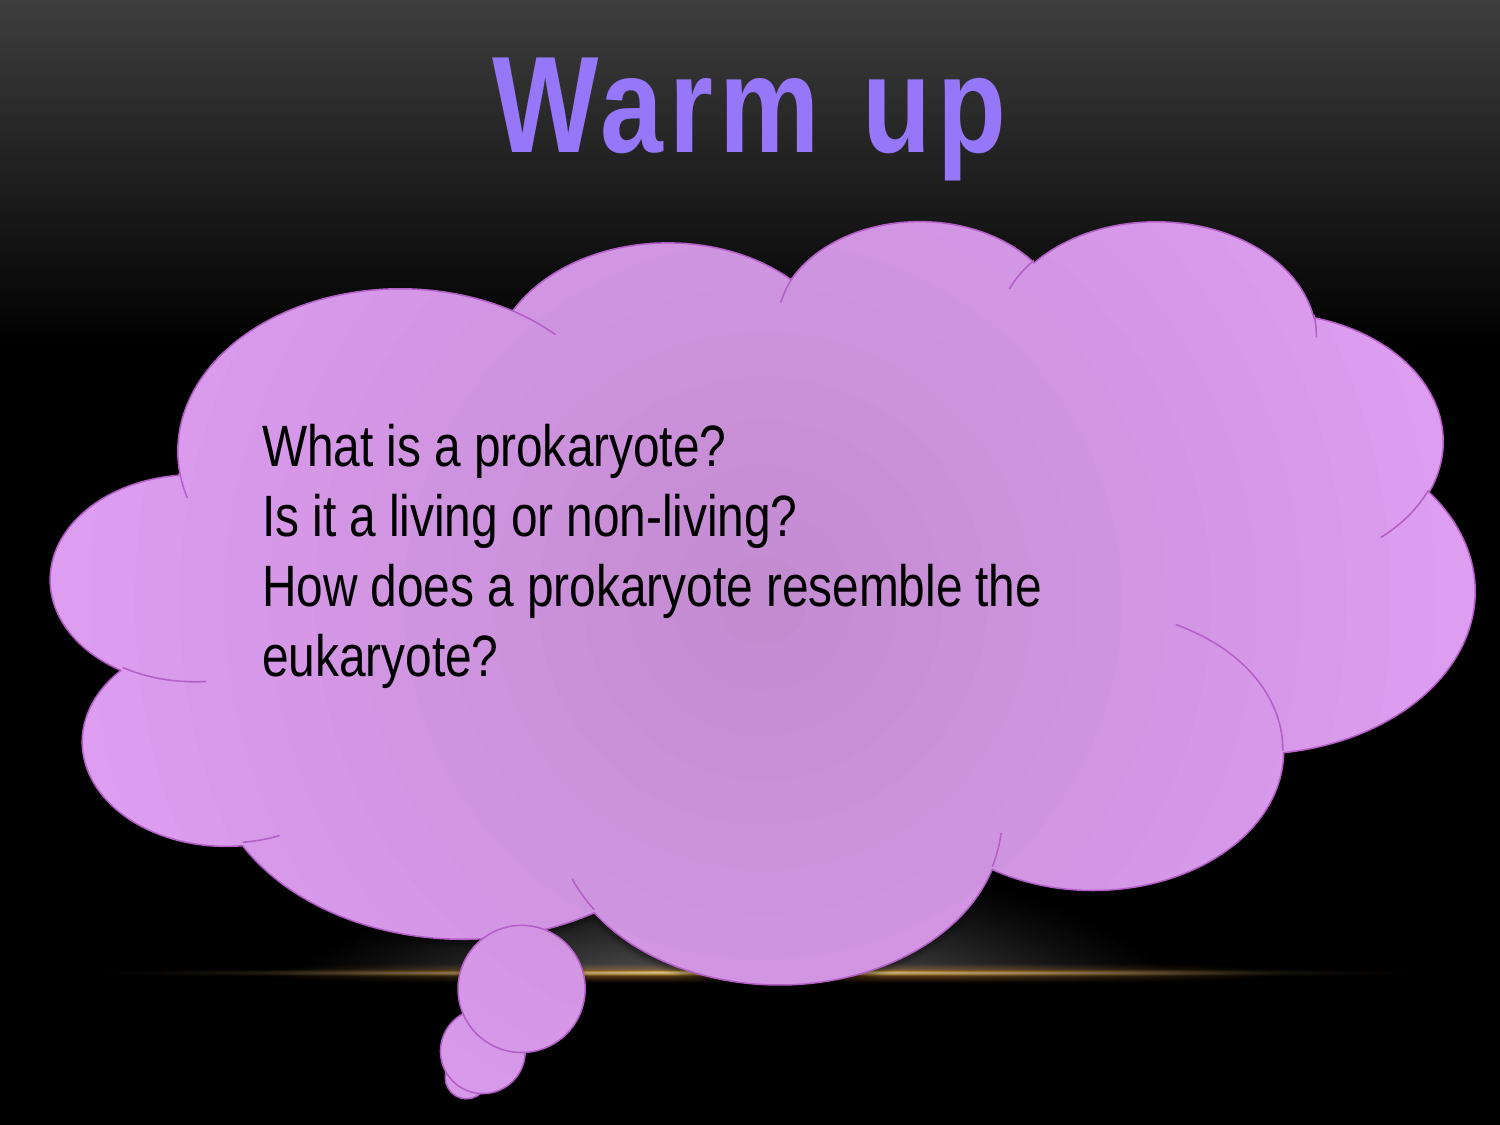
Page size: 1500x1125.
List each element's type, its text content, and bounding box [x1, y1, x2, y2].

text_box What is a prokaryote? Is it a living or non-living? How does a prokaryote resemble the eukaryote? [49, 220, 1477, 1100]
picture [0, 0, 1500, 1125]
title Warm up [99, 0, 1400, 188]
